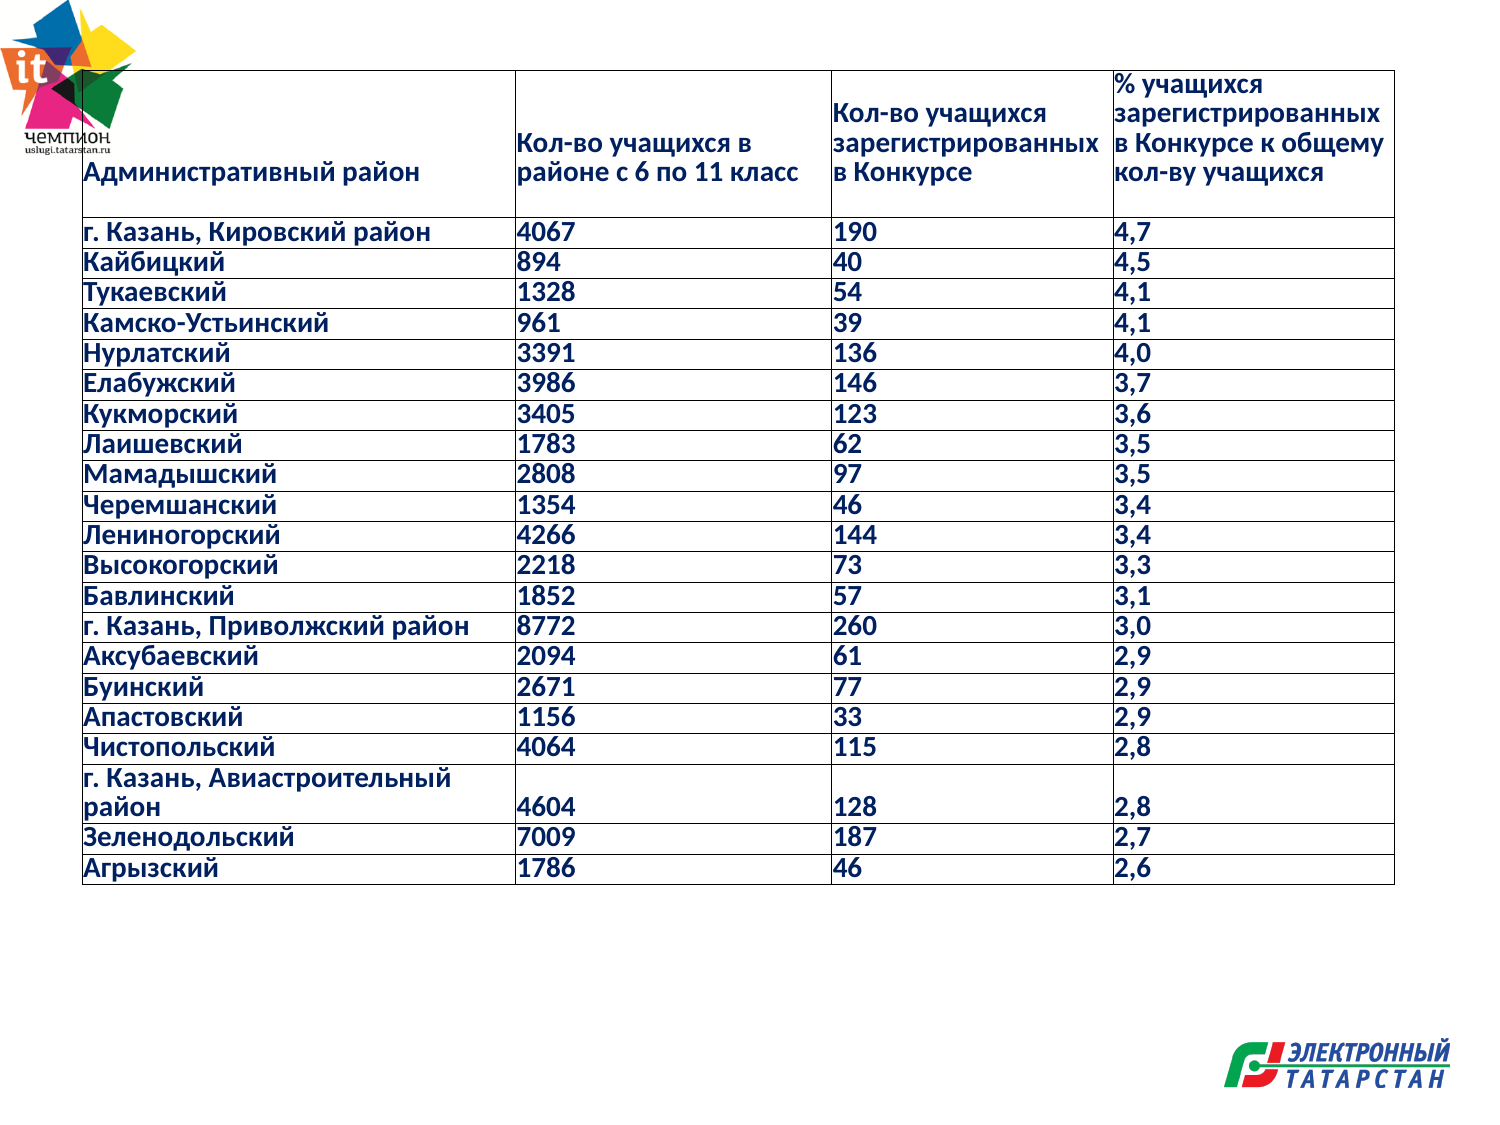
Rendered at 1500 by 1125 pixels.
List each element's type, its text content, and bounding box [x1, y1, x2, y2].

table_cell Черемшанский [83, 492, 515, 521]
table_cell 894 [516, 249, 831, 278]
table_cell Кукморский [83, 401, 515, 430]
table_cell 3,0 [1114, 613, 1394, 642]
table_cell 33 [832, 704, 1113, 733]
table_cell Зеленодольский [83, 824, 515, 854]
table_cell 3,7 [1114, 370, 1394, 400]
table_cell 57 [832, 583, 1113, 612]
table_cell 260 [832, 613, 1113, 642]
table_cell Чистопольский [83, 734, 515, 764]
table_cell 146 [832, 370, 1113, 400]
table_cell 54 [832, 279, 1113, 308]
table_cell Мамадышский [83, 461, 515, 491]
table_cell 1328 [516, 279, 831, 308]
table_cell 40 [832, 249, 1113, 278]
table_cell 190 [832, 218, 1113, 248]
table_cell г. Казань, Кировский район [83, 218, 515, 248]
table_cell 2218 [516, 552, 831, 582]
table_cell 2,8 [1114, 765, 1394, 823]
table_cell 128 [832, 765, 1113, 823]
table_cell 4,5 [1114, 249, 1394, 278]
table_cell 46 [832, 855, 1113, 884]
picture [0, 0, 137, 155]
table_cell 2671 [516, 674, 831, 703]
table_cell г. Казань, Авиастроительный район [83, 765, 515, 823]
table_cell 2,9 [1114, 674, 1394, 703]
table_cell 1786 [516, 855, 831, 884]
table_cell 4,1 [1114, 309, 1394, 339]
table_header Кол-во учащихся зарегистрированных в Конкурсе [832, 71, 1113, 217]
table_cell 4067 [516, 218, 831, 248]
table_cell 3405 [516, 401, 831, 430]
table_cell 61 [832, 643, 1113, 673]
table_cell 115 [832, 734, 1113, 764]
table_cell Аксубаевский [83, 643, 515, 673]
table_cell Агрызский [83, 855, 515, 884]
table_cell 2,9 [1114, 704, 1394, 733]
table_cell 1783 [516, 431, 831, 460]
table_cell 3391 [516, 340, 831, 369]
table_cell 2,7 [1114, 824, 1394, 854]
table_cell 3,3 [1114, 552, 1394, 582]
table_cell 3,5 [1114, 461, 1394, 491]
table_cell 2,8 [1114, 734, 1394, 764]
table_cell 73 [832, 552, 1113, 582]
table_cell 2094 [516, 643, 831, 673]
table_cell 77 [832, 674, 1113, 703]
table_cell 2,6 [1114, 855, 1394, 884]
table_cell Лениногорский [83, 522, 515, 551]
table_cell Нурлатский [83, 340, 515, 369]
table_cell Елабужский [83, 370, 515, 400]
table_cell Кайбицкий [83, 249, 515, 278]
table_cell 4,0 [1114, 340, 1394, 369]
table_cell Тукаевский [83, 279, 515, 308]
table_cell 4266 [516, 522, 831, 551]
table_cell 3,4 [1114, 492, 1394, 521]
table_cell 3,4 [1114, 522, 1394, 551]
table_cell 1852 [516, 583, 831, 612]
table_cell 3,5 [1114, 431, 1394, 460]
table_cell 136 [832, 340, 1113, 369]
table_cell Камско-Устьинский [83, 309, 515, 339]
table_header Кол-во учащихся в районе с 6 по 11 класс [516, 71, 831, 217]
table_header % учащихся зарегистрированных в Конкурсе к общему кол-ву учащихся [1114, 71, 1394, 217]
table_cell Лаишевский [83, 431, 515, 460]
table_cell 123 [832, 401, 1113, 430]
table_cell 46 [832, 492, 1113, 521]
table_cell 4604 [516, 765, 831, 823]
table_cell Высокогорский [83, 552, 515, 582]
table_cell 1156 [516, 704, 831, 733]
table_cell Буинский [83, 674, 515, 703]
table_cell 97 [832, 461, 1113, 491]
table_cell 2808 [516, 461, 831, 491]
table_cell 39 [832, 309, 1113, 339]
table_cell 4,7 [1114, 218, 1394, 248]
table_cell 144 [832, 522, 1113, 551]
table_cell 2,9 [1114, 643, 1394, 673]
table_cell 4,1 [1114, 279, 1394, 308]
picture [1224, 1038, 1450, 1088]
table_cell 4064 [516, 734, 831, 764]
table_cell Апастовский [83, 704, 515, 733]
table_cell 7009 [516, 824, 831, 854]
table_cell 8772 [516, 613, 831, 642]
table_cell 3986 [516, 370, 831, 400]
table_cell г. Казань, Приволжский район [83, 613, 515, 642]
table_cell 1354 [516, 492, 831, 521]
table_cell 3,6 [1114, 401, 1394, 430]
table_cell 961 [516, 309, 831, 339]
table_cell 62 [832, 431, 1113, 460]
table_cell Бавлинский [83, 583, 515, 612]
table_cell 187 [832, 824, 1113, 854]
table_header Административный район [83, 71, 515, 217]
table_cell 3,1 [1114, 583, 1394, 612]
